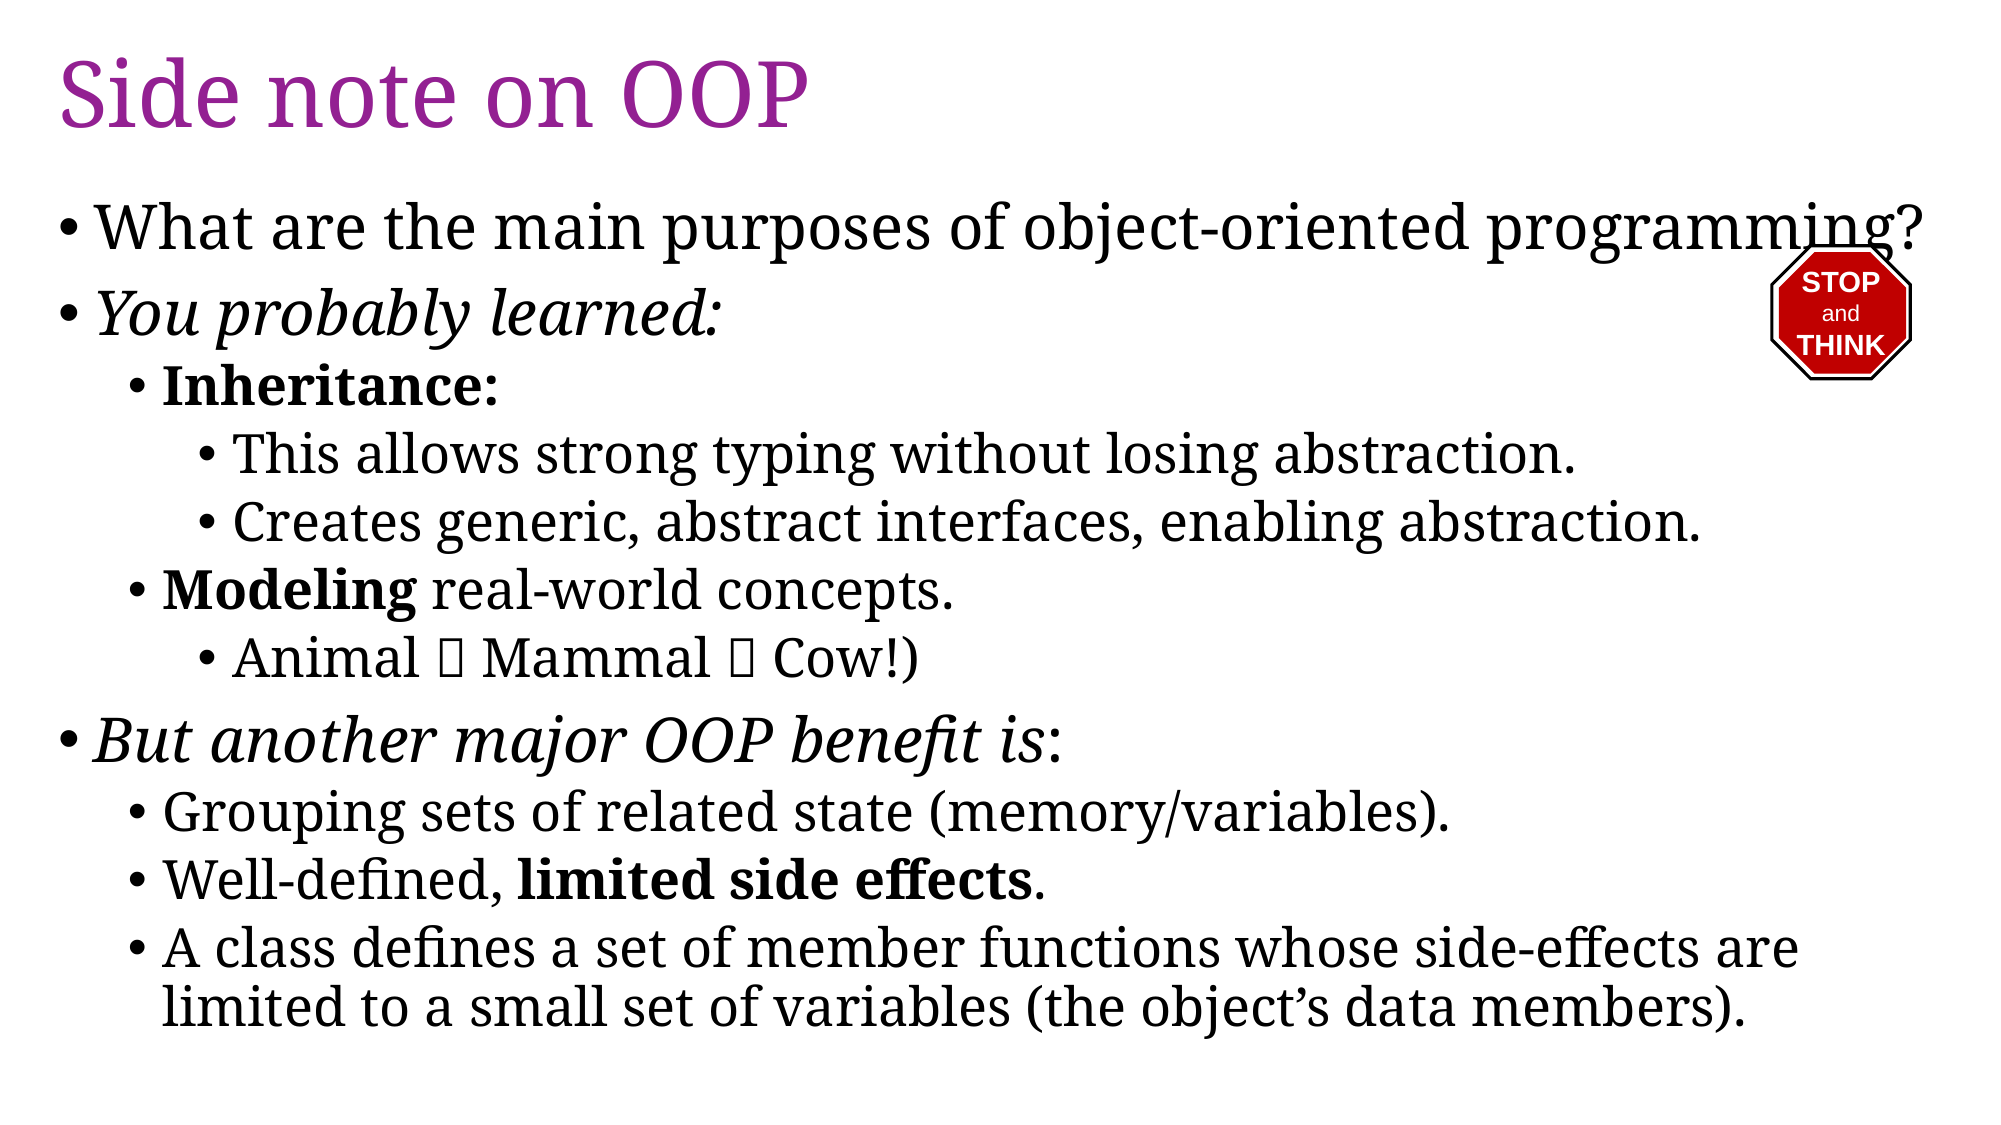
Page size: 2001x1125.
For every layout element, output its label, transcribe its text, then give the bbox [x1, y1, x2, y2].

list What are the main purposes of object-oriented programming? You probably learned: Inheritance: This allows strong typing without losing abstraction. Creates generic, abstract interfaces, enabling abstraction. Modeling real-world concepts. Animal  Mammal  Cow!) But another major OOP benefit is: Grouping sets of related state (memory/variables). Well-defined, limited side effects. A class defines a set of member functions whose side-effects are limited to a small set of variables (the object’s data members). [43, 188, 1953, 1106]
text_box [1771, 245, 1911, 379]
title Side note on OOP [43, 25, 1953, 171]
